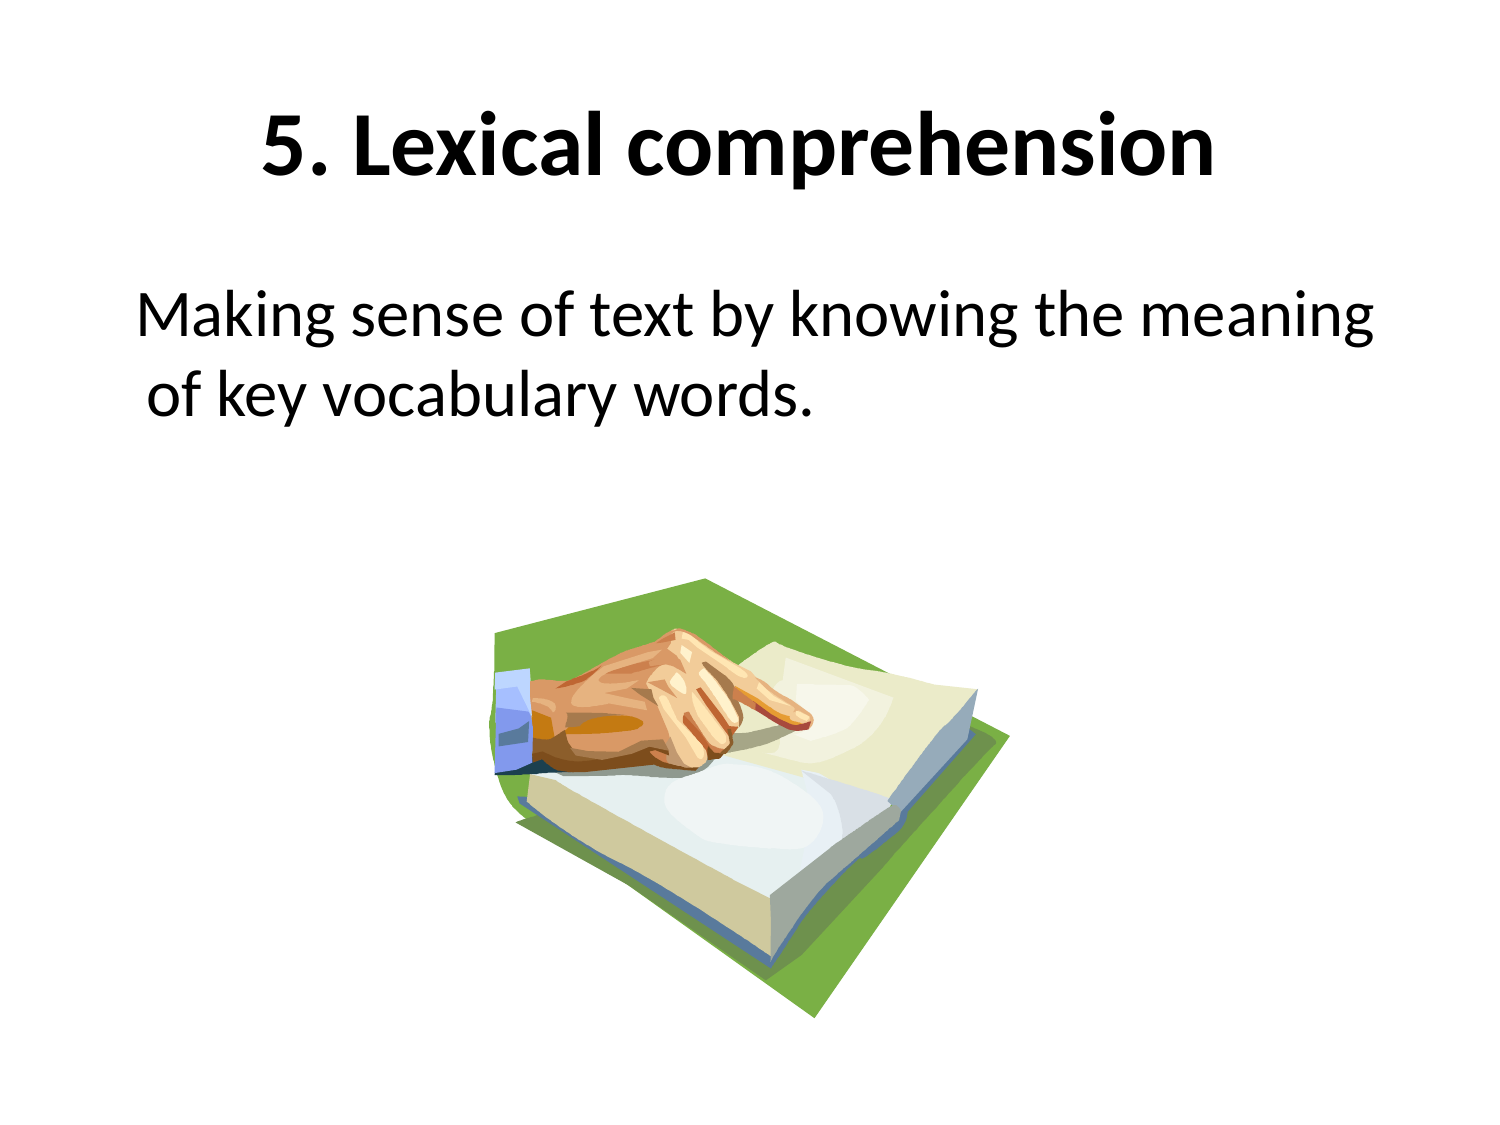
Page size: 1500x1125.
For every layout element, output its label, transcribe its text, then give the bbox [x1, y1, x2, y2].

list Making sense of text by knowing the meaning of key vocabulary words. [75, 262, 1425, 1005]
title 5. Lexical comprehension [75, 45, 1425, 233]
picture [487, 571, 1017, 1026]
